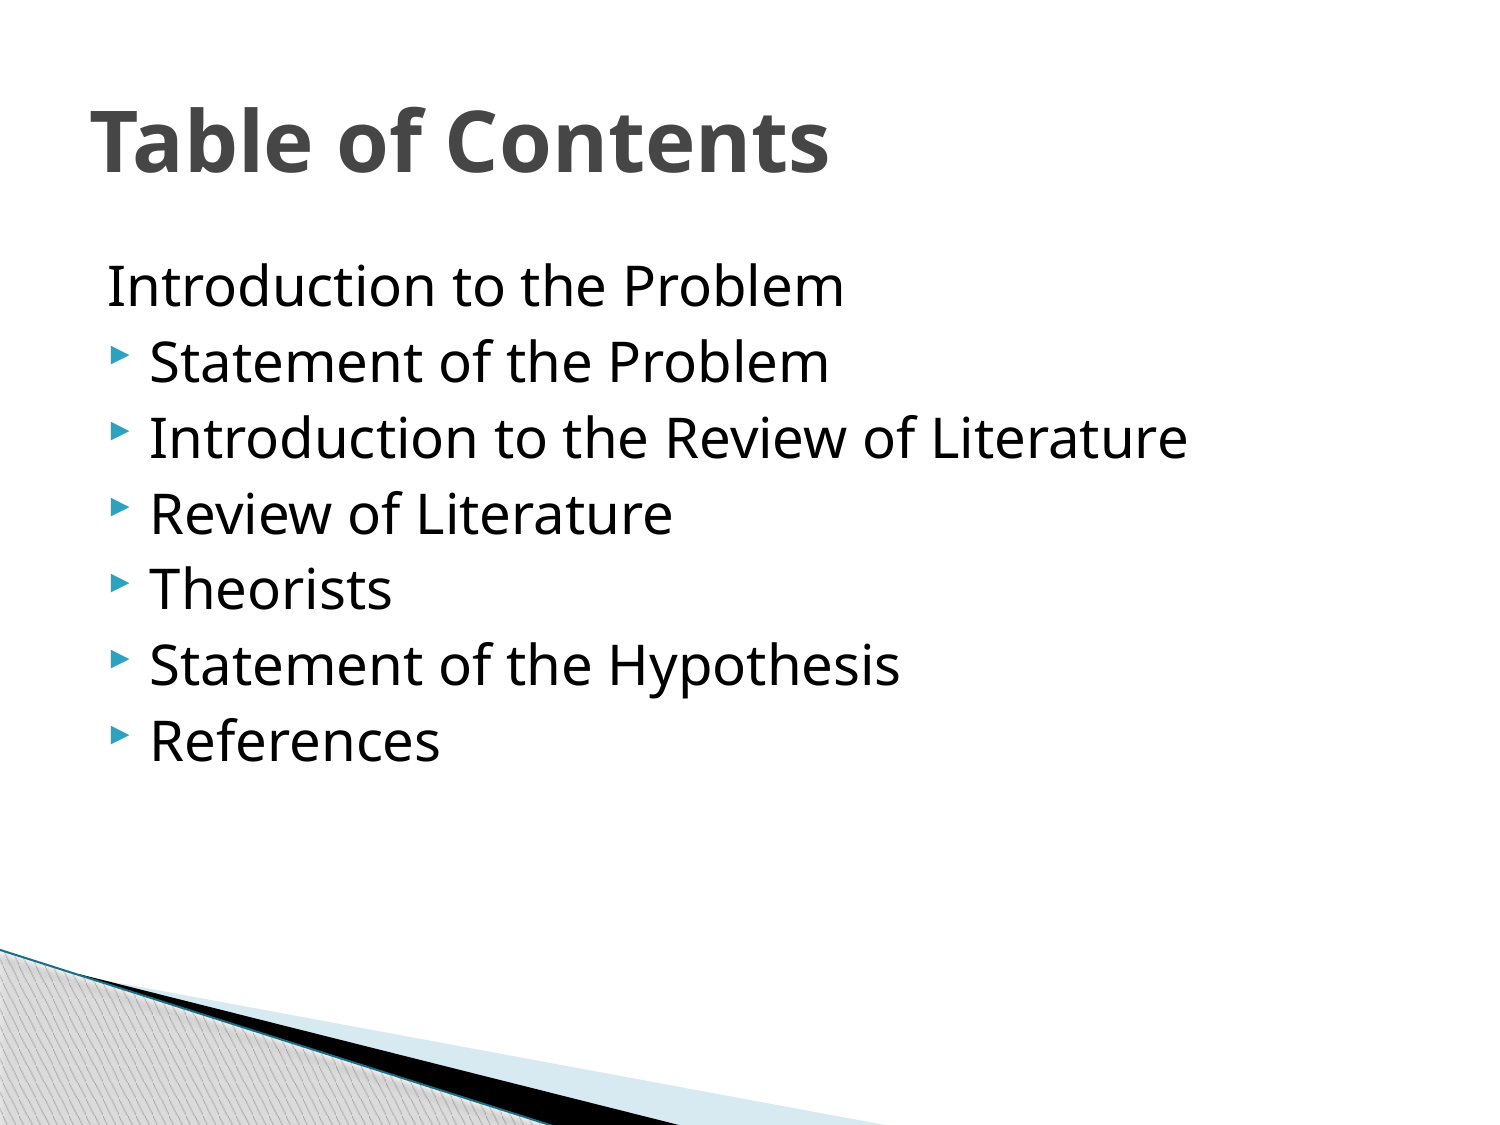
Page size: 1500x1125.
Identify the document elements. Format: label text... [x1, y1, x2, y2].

list Introduction to the Problem Statement of the Problem Introduction to the Review of Literature Review of Literature Theorists Statement of the Hypothesis References [75, 243, 1425, 986]
title Table of Contents [75, 45, 1425, 233]
